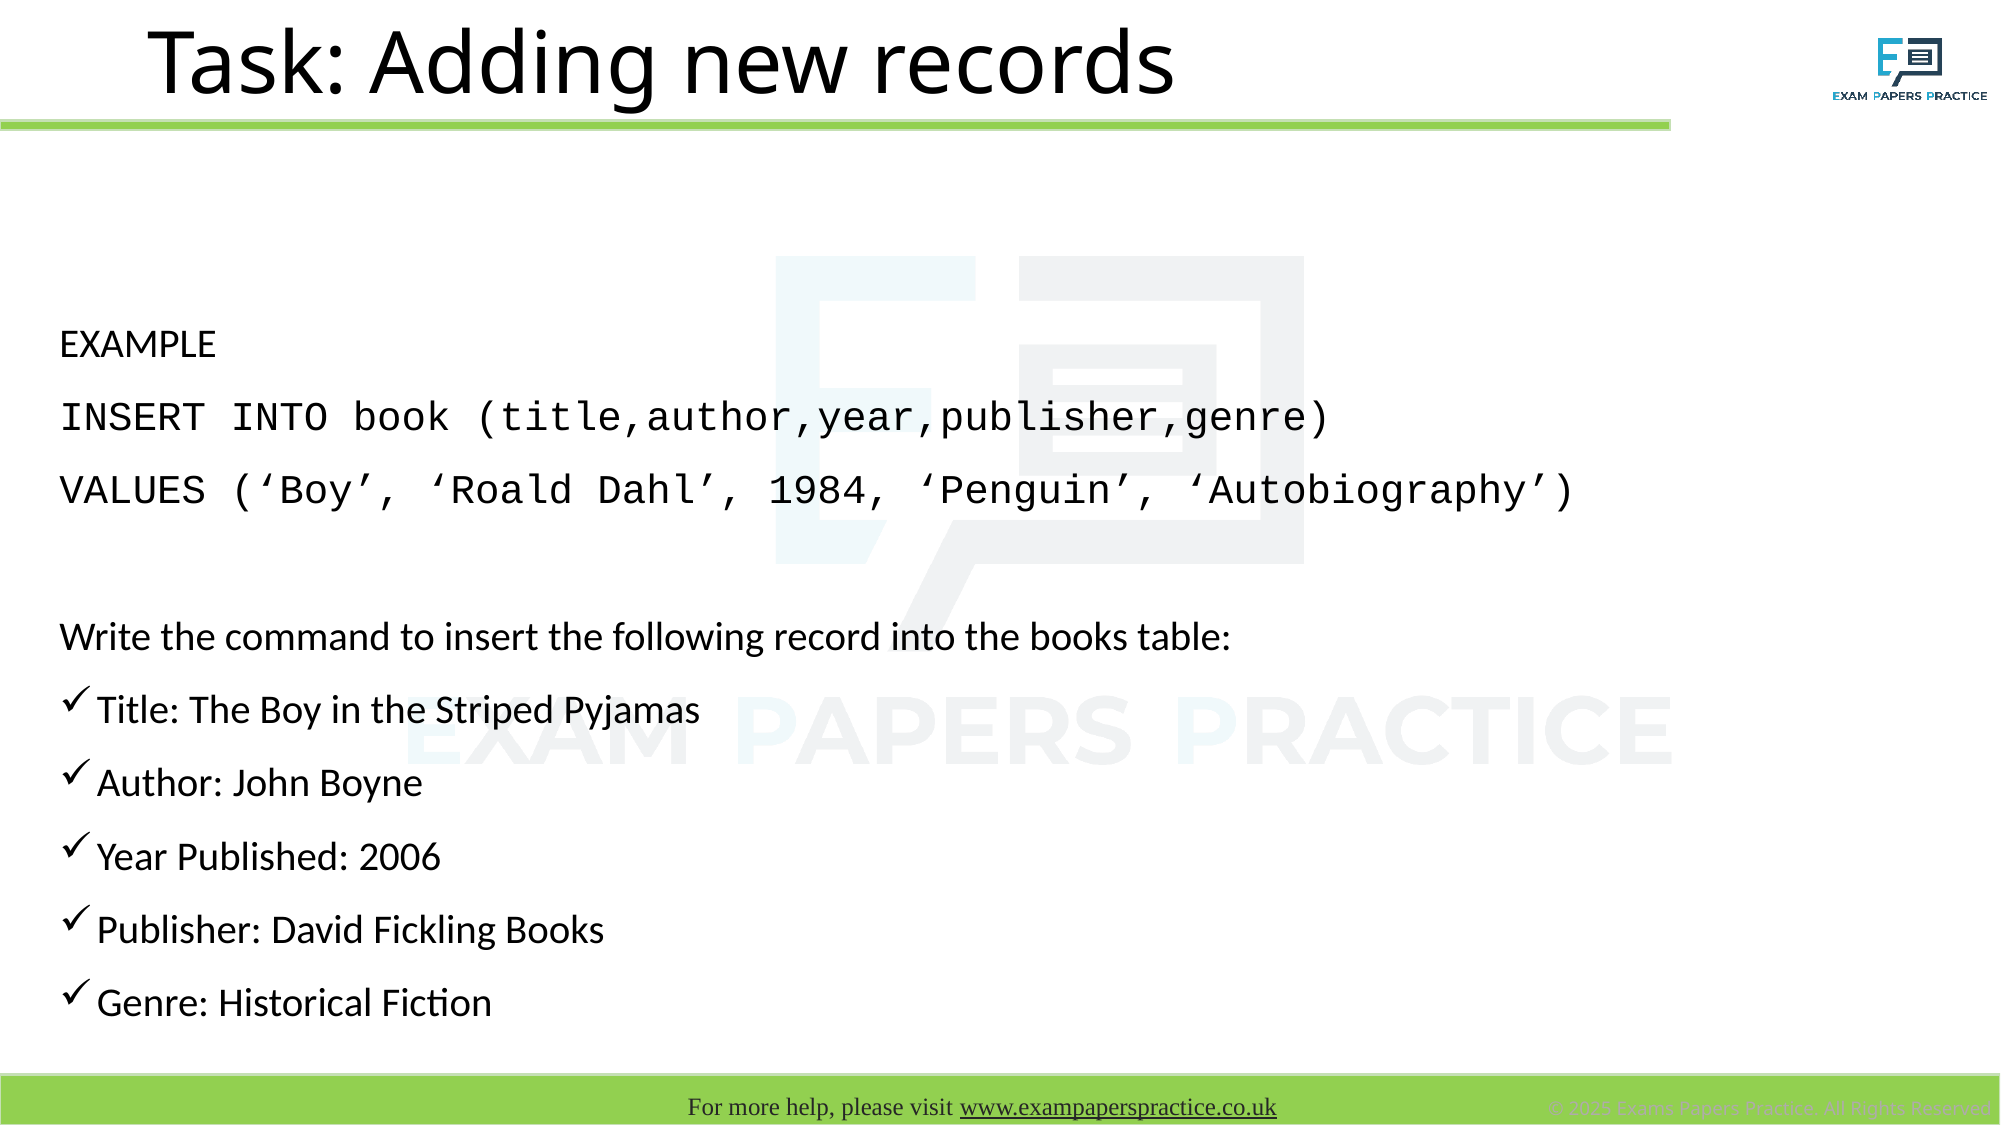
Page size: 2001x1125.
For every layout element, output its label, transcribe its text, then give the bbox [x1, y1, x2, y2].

title Task: Adding new records [132, 11, 1858, 121]
list EXAMPLE INSERT INTO book (title,author,year,publisher,genre) VALUES (‘Boy’, ‘Roald Dahl’, 1984, ‘Penguin’, ‘Autobiography’) Write the command to insert the following record into the books table: Title: The Boy in the Striped Pyjamas Author: John Boyne Year Published: 2006 Publisher: David Fickling Books Genre: Historical Fiction [44, 299, 1858, 1039]
